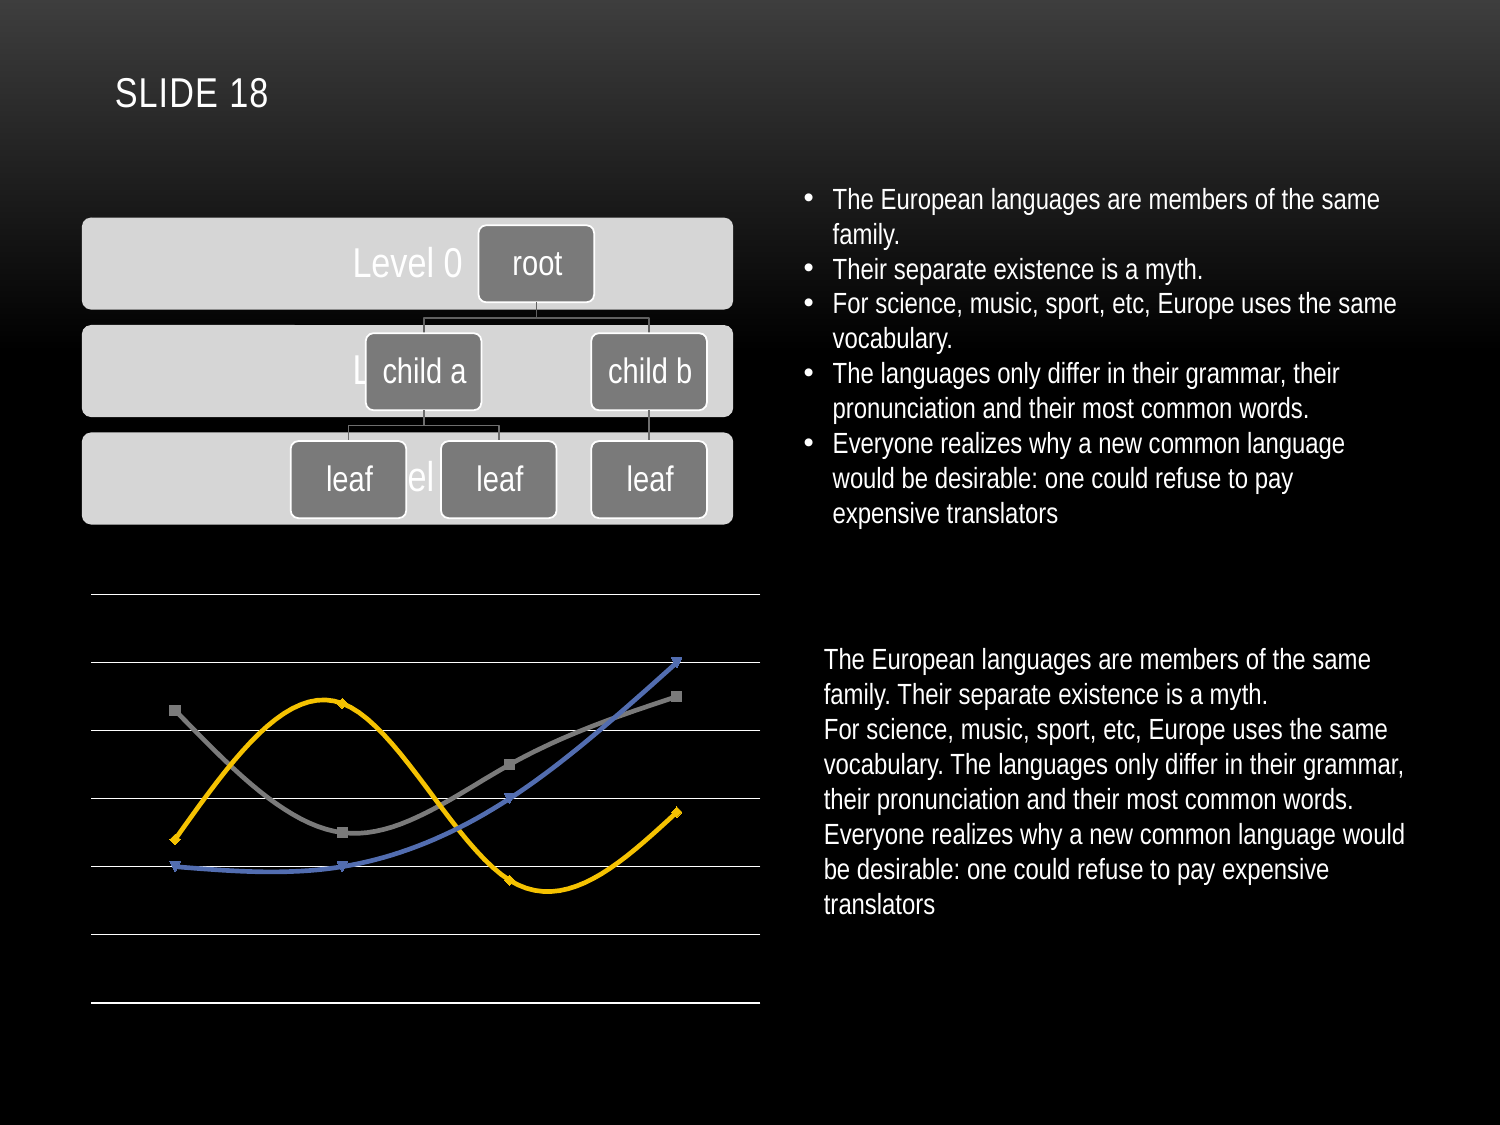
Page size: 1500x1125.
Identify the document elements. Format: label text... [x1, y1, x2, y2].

text_box The European languages are members of the same family. Their separate existence is a myth. For science, music, sport, etc, Europe uses the same vocabulary. The languages only differ in their grammar, their pronunciation and their most common words. Everyone realizes why a new common language would be desirable: one could refuse to pay expensive translators [808, 633, 1425, 973]
text_box The European languages are members of the same family. Their separate existence is a myth. For science, music, sport, etc, Europe uses the same vocabulary. The languages only differ in their grammar, their pronunciation and their most common words. Everyone realizes why a new common language would be desirable: one could refuse to pay expensive translators [773, 172, 1423, 582]
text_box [81, 217, 734, 525]
title Slide 18 [99, 19, 1400, 124]
chart [77, 585, 775, 1012]
